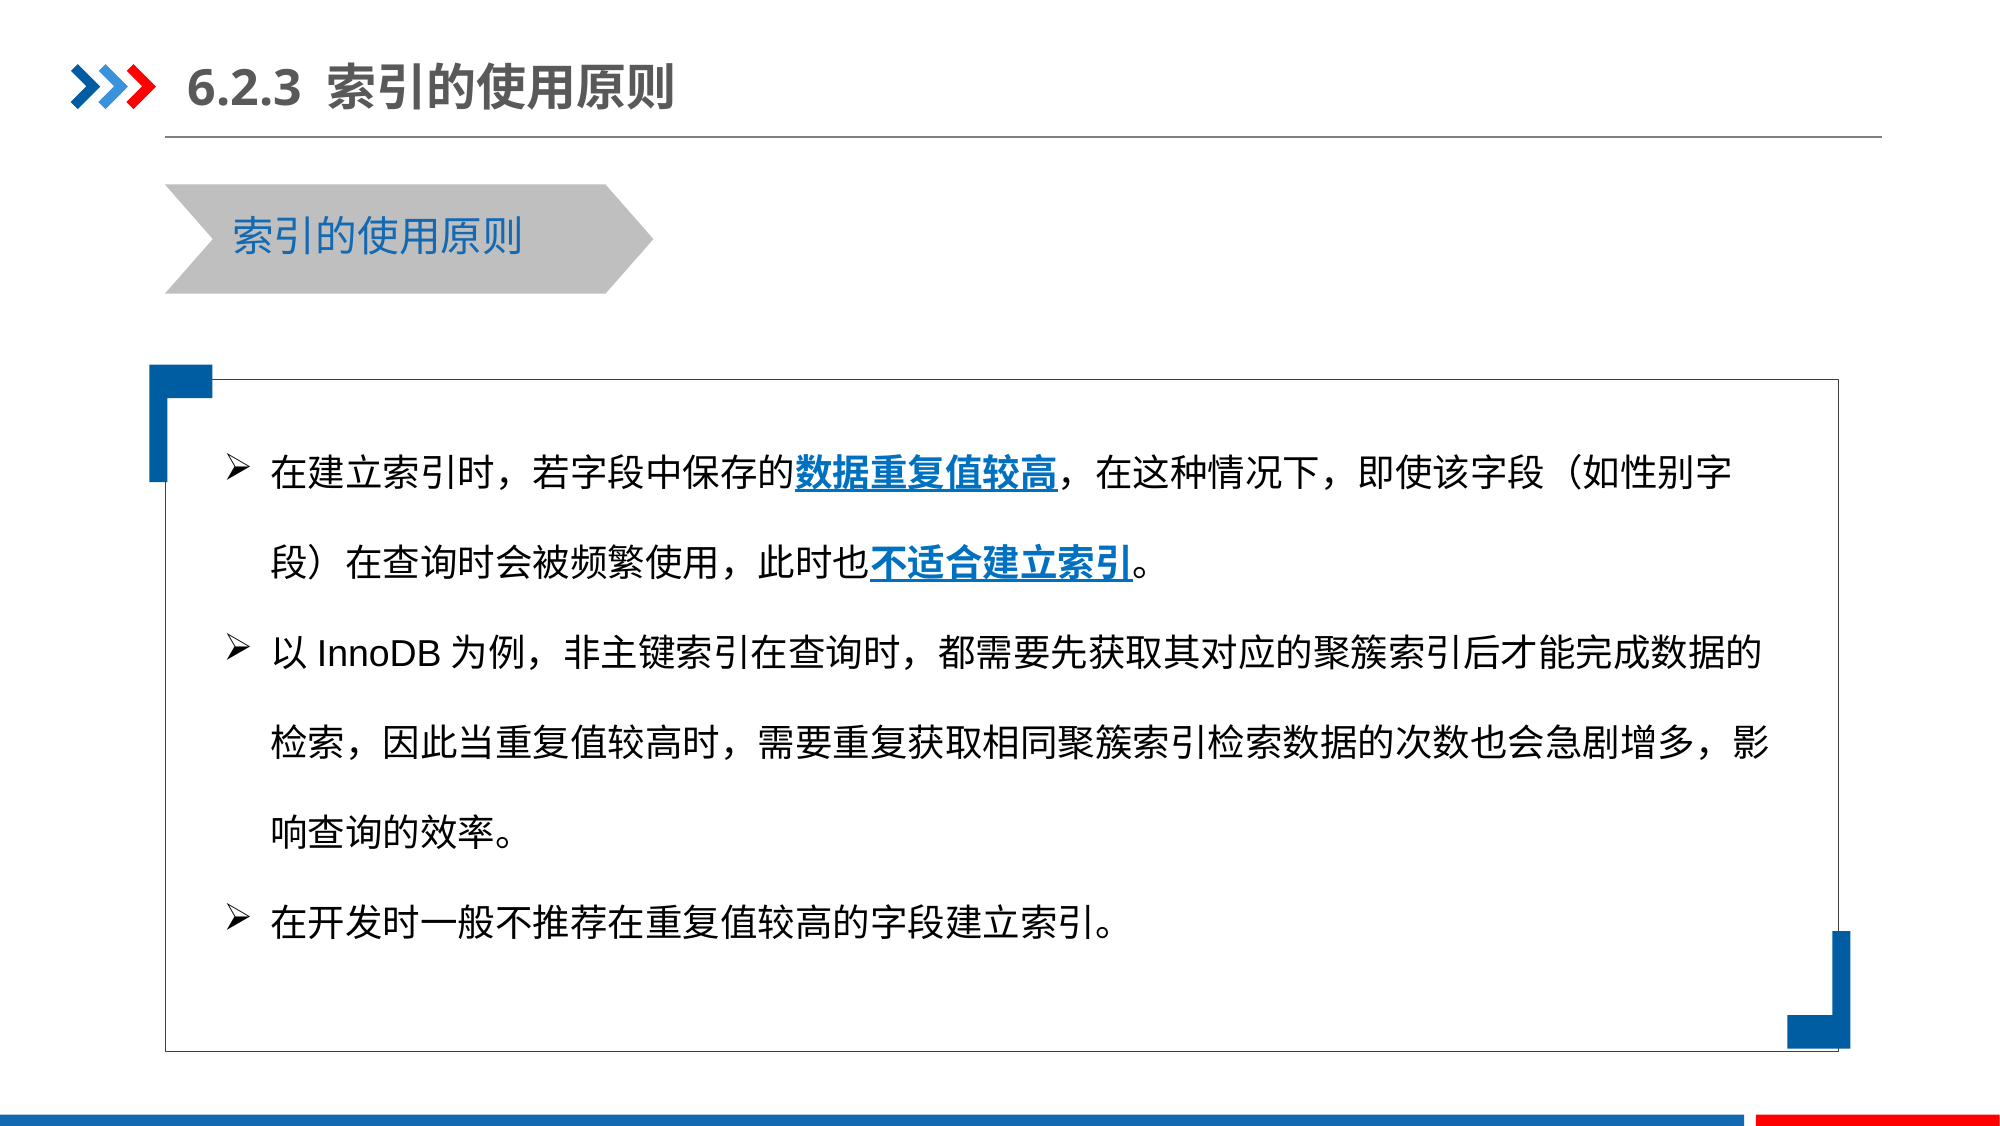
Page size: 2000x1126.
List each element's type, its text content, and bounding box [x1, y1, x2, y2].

text_box [163, 378, 1841, 1053]
text_box [164, 184, 654, 294]
text_box 6.2.3 索引的使用原则 [187, 43, 827, 127]
text_box [1785, 929, 1852, 1051]
text_box [147, 363, 215, 484]
text_box 索引的使用原则 [217, 202, 539, 317]
